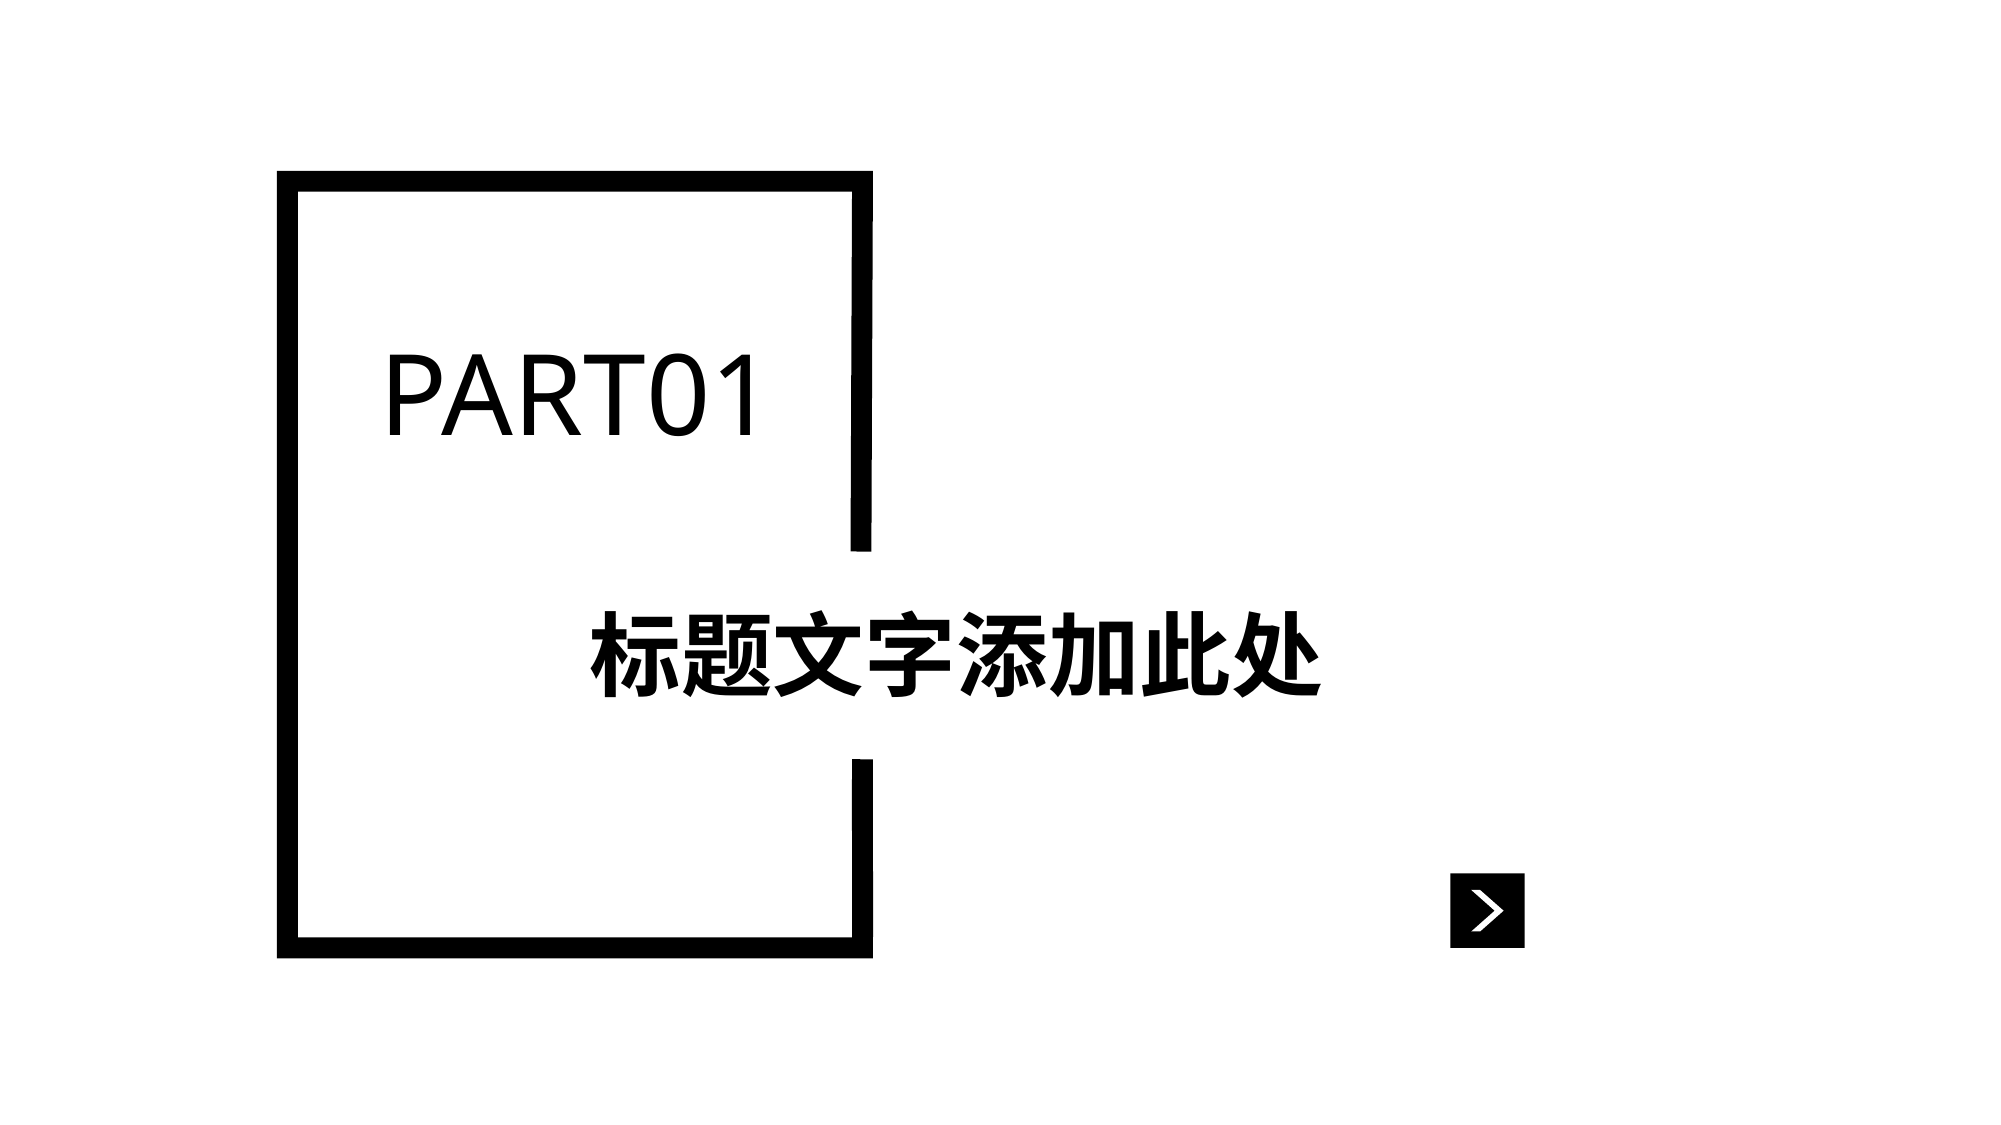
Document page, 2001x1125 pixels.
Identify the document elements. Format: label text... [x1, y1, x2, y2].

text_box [1450, 873, 1525, 948]
text_box [286, 180, 864, 949]
text_box PART01 [364, 315, 1097, 466]
text_box 标题文字添加此处 [574, 590, 1533, 716]
